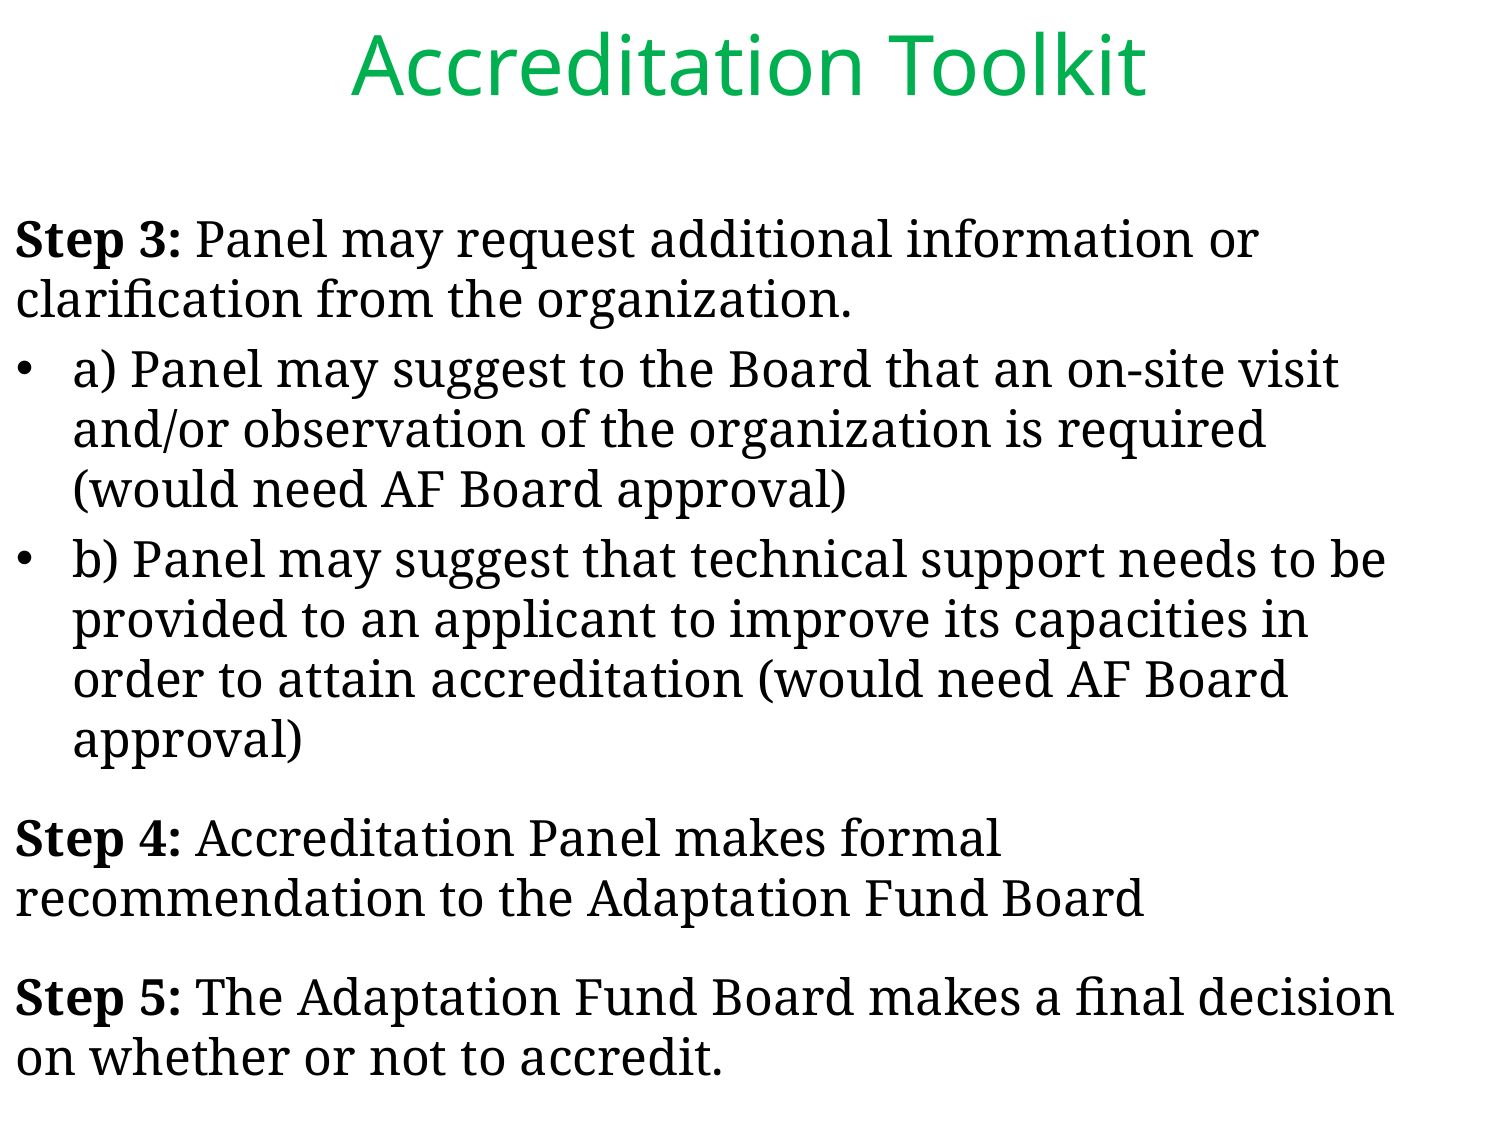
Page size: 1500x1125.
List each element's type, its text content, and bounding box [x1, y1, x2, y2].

list Step 3: Panel may request additional information or clarification from the organization. a) Panel may suggest to the Board that an on-site visit and/or observation of the organization is required (would need AF Board approval) b) Panel may suggest that technical support needs to be provided to an applicant to improve its capacities in order to attain accreditation (would need AF Board approval) Step 4: Accreditation Panel makes formal recommendation to the Adaptation Fund Board Step 5: The Adaptation Fund Board makes a final decision on whether or not to accredit. [0, 200, 1438, 1025]
title Accreditation Toolkit [75, 0, 1425, 200]
